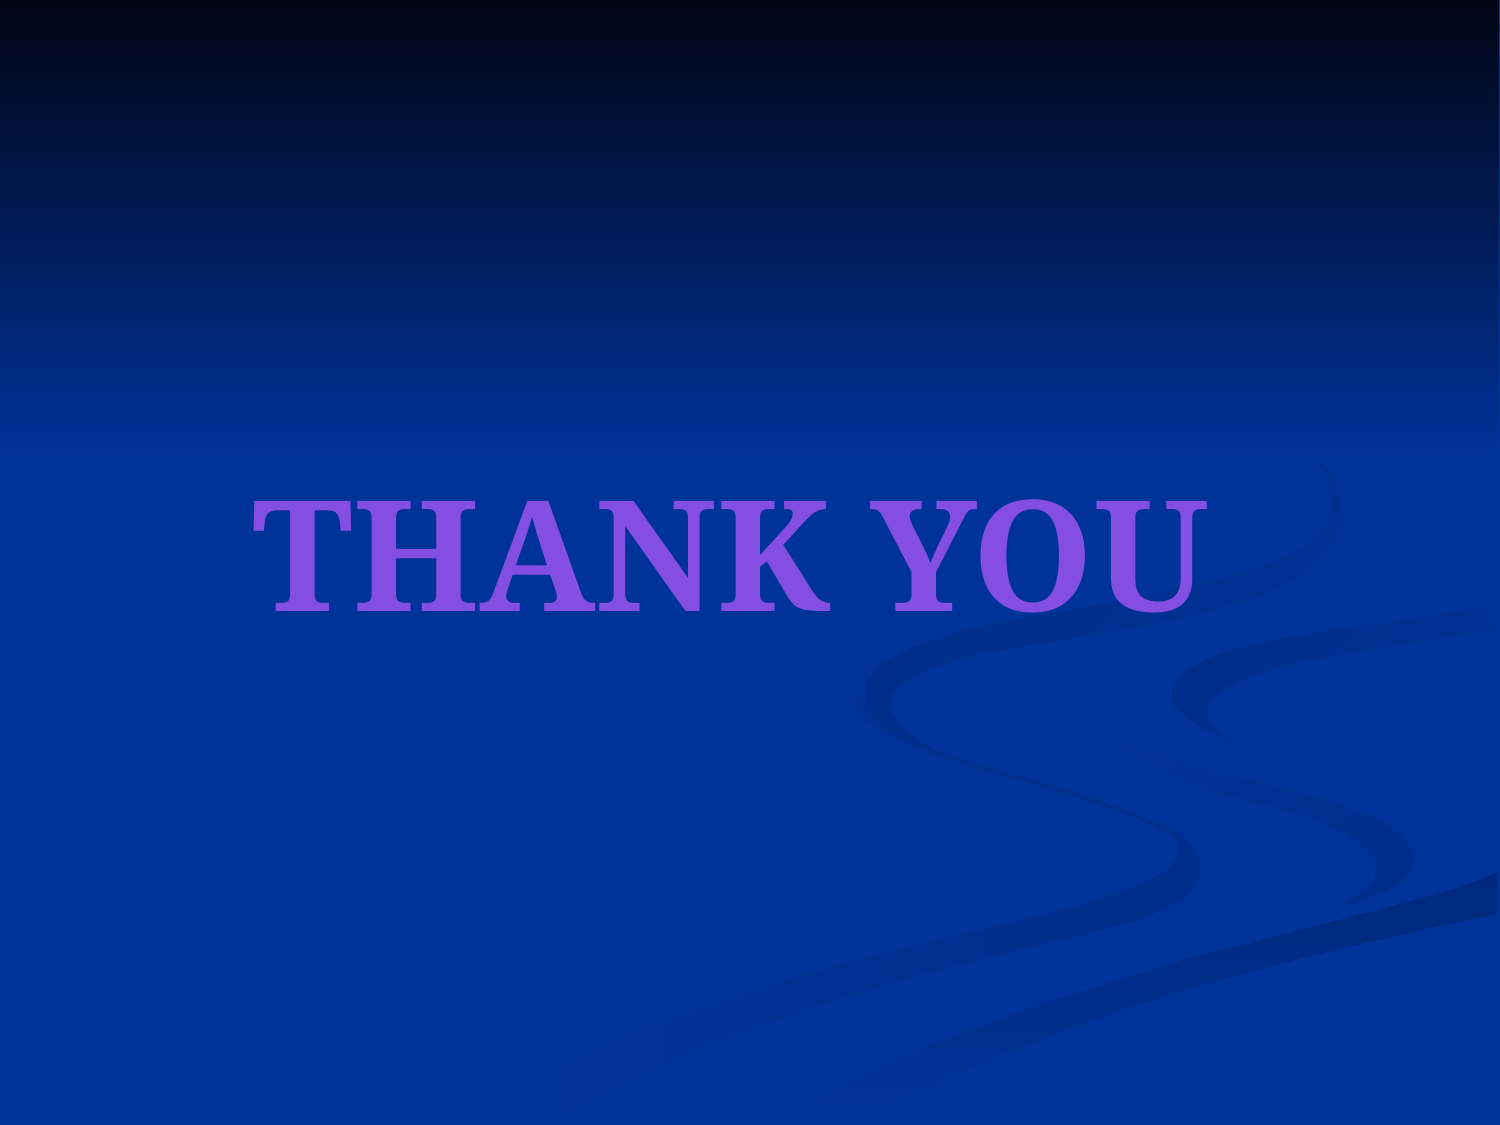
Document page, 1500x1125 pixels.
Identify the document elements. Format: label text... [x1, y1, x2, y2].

text_box THANK YOU [137, 450, 1325, 650]
